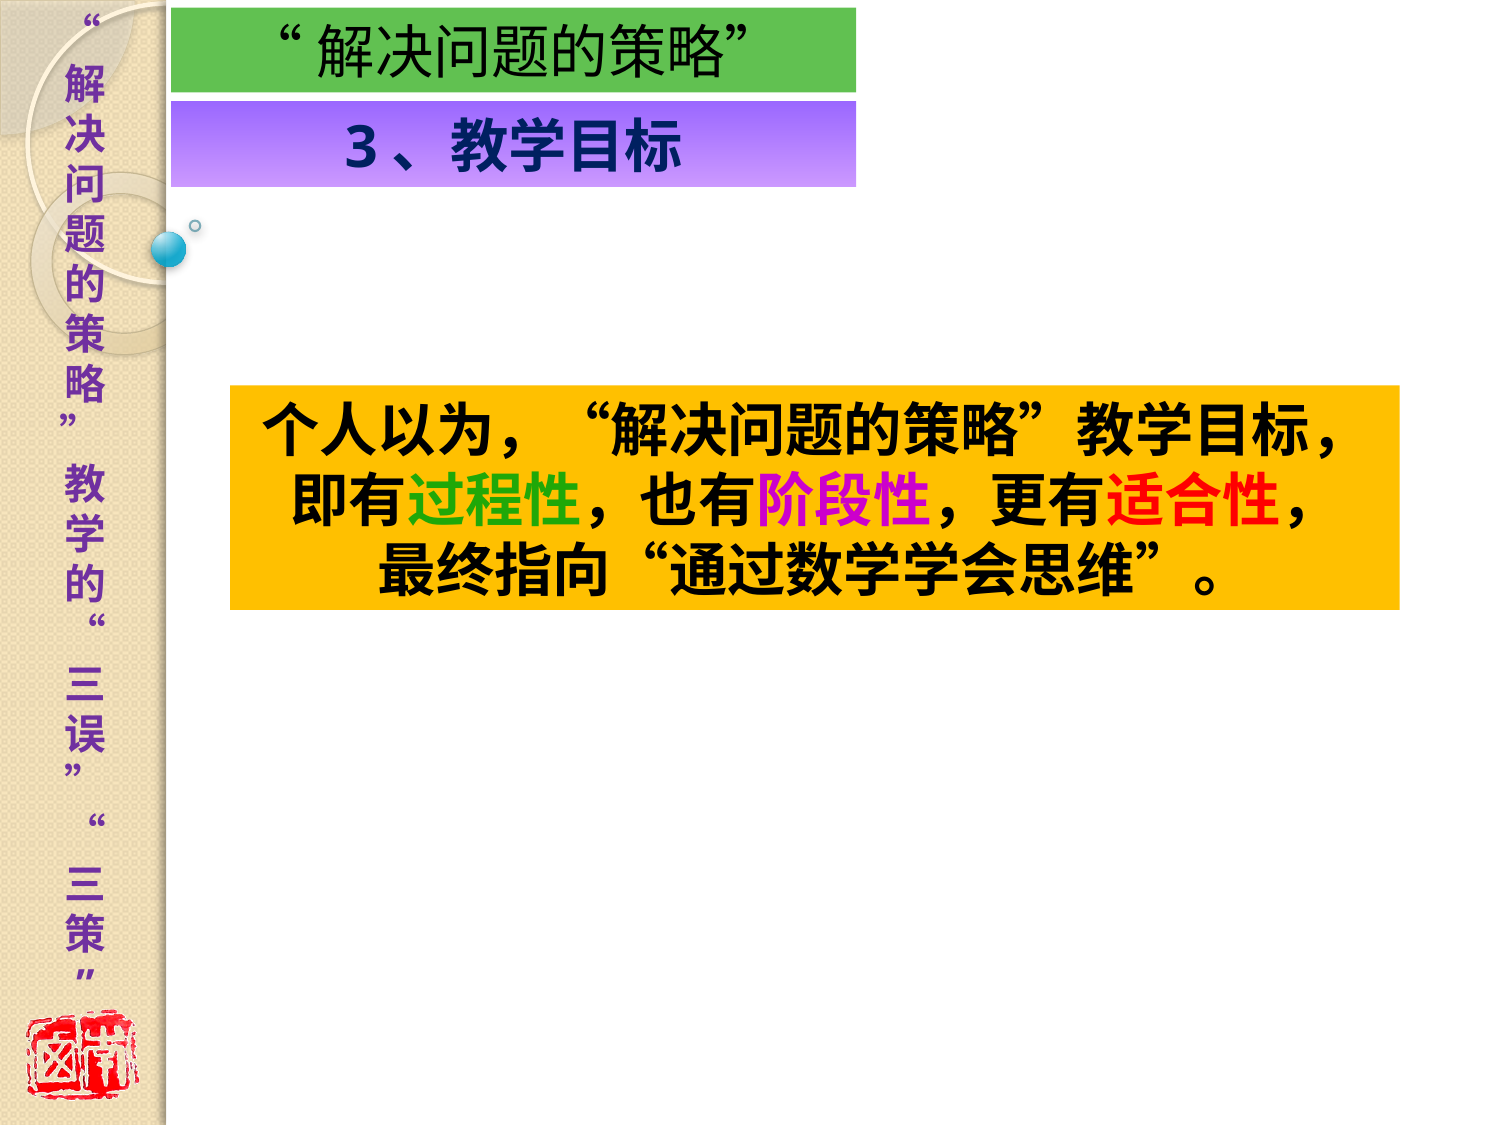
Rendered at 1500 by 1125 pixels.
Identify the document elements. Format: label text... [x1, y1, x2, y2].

text_box “解决问题的策略” [171, 7, 857, 93]
picture [23, 1006, 142, 1102]
text_box 3、教学目标 [171, 101, 857, 187]
text_box 个人以为，“解决问题的策略”教学目标， 即有过程性，也有阶段性，更有适合性， 最终指向“通过数学学会思维”。 [230, 385, 1400, 610]
text_box “解决问题的策略 ”教学的“三误”“三策 ” [35, 0, 136, 1003]
